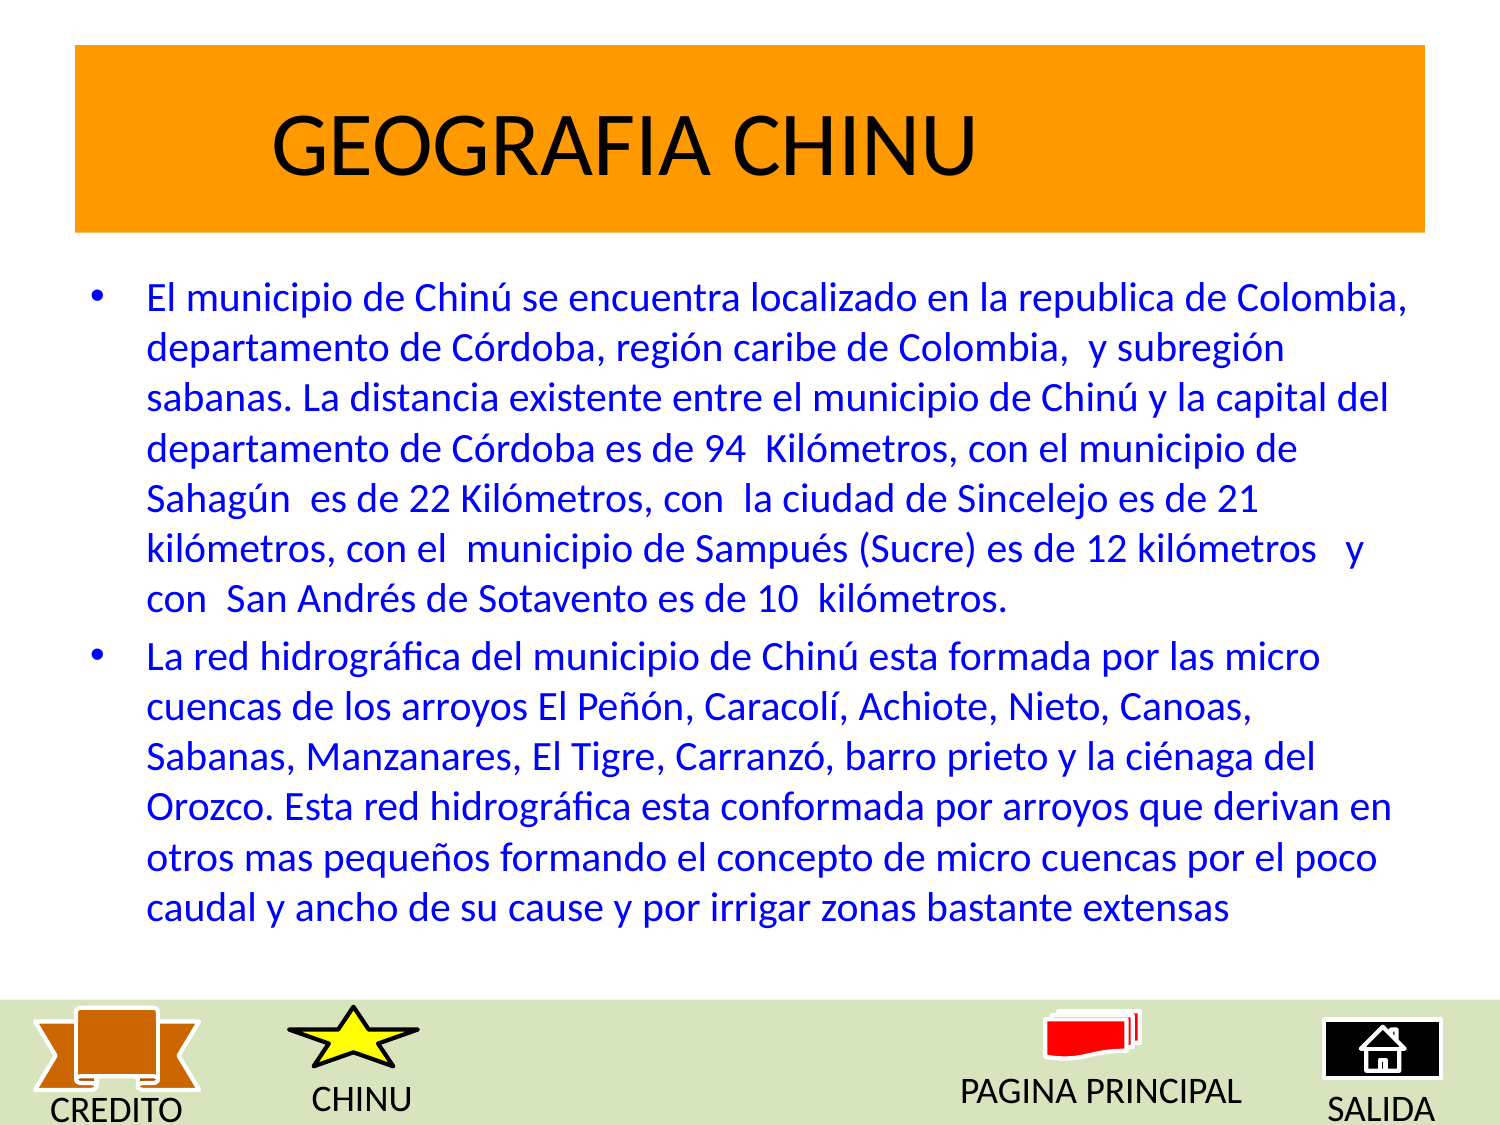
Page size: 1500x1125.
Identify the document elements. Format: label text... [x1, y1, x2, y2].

text_box [1043, 1009, 1142, 1061]
text_box [1322, 1017, 1443, 1080]
text_box [1369, 1051, 1397, 1068]
text_box [286, 1004, 420, 1069]
title GEOGRAFIA CHINU [75, 45, 1425, 233]
text_box PAGINA PRINCIPAL [945, 1058, 1274, 1119]
list El municipio de Chinú se encuentra localizado en la republica de Colombia, departamento de Córdoba, región caribe de Colombia, y subregión sabanas. La distancia existente entre el municipio de Chinú y la capital del departamento de Córdoba es de 94 Kilómetros, con el municipio de Sahagún es de 22 Kilómetros, con la ciudad de Sincelejo es de 21 kilómetros, con el municipio de Sampués (Sucre) es de 12 kilómetros y con San Andrés de Sotavento es de 10 kilómetros. La red hidrográfica del municipio de Chinú esta formada por las micro cuencas de los arroyos El Peñón, Caracolí, Achiote, Nieto, Canoas, Sabanas, Manzanares, El Tigre, Carranzó, barro prieto y la ciénaga del Orozco. Esta red hidrográfica esta conformada por arroyos que derivan en otros mas pequeños formando el concepto de micro cuencas por el poco caudal y ancho de su cause y por irrigar zonas bastante extensas [75, 262, 1425, 997]
text_box CHINU [246, 1066, 479, 1125]
text_box CREDITO [35, 1078, 235, 1125]
text_box [33, 1005, 201, 1092]
text_box SALIDA [1312, 1076, 1465, 1125]
text_box [0, 997, 1500, 1125]
